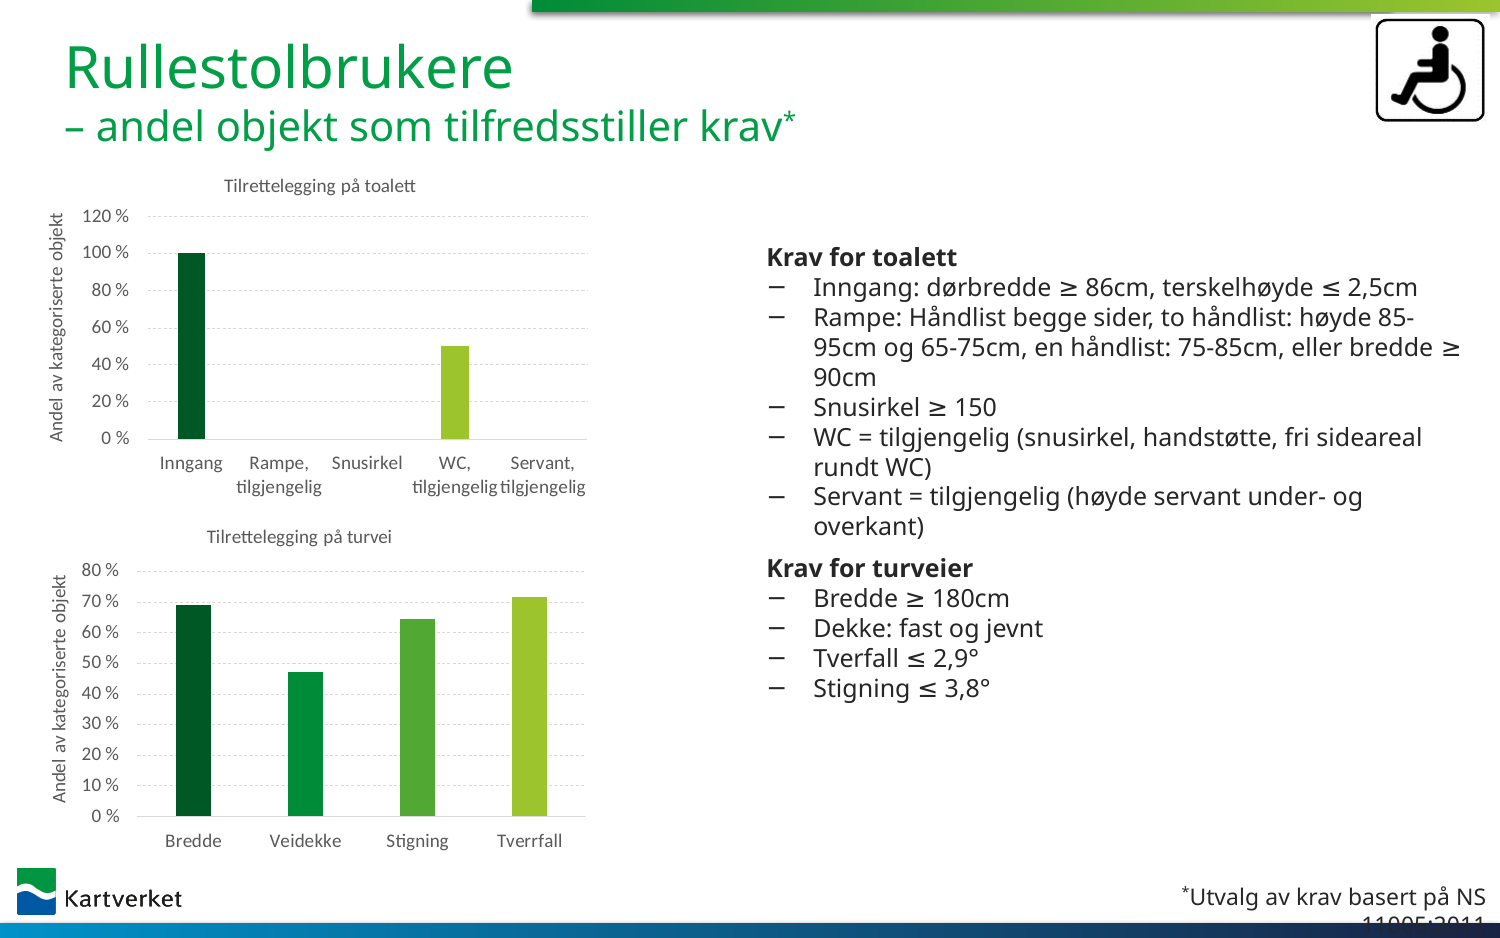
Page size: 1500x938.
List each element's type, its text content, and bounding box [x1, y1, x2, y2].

picture [41, 520, 597, 859]
text_box Krav for turveier Bredde ≥ 180cm Dekke: fast og jevnt Tverfall ≤ 2,9° Stigning ≤ 3,8° [751, 545, 1483, 710]
text_box Rullestolbrukere – andel objekt som tilfredsstiller krav* [49, 14, 1431, 158]
picture [1371, 13, 1491, 127]
picture [41, 166, 598, 505]
text_box Krav for toalett Inngang: dørbredde ≥ 86cm, terskelhøyde ≤ 2,5cm Rampe: Håndlist begge sider, to håndlist: høyde 85-95cm og 65-75cm, en håndlist: 75-85cm, eller bredde ≥ 90cm Snusirkel ≥ 150 WC = tilgjengelig (snusirkel, handstøtte, fri sideareal rundt WC) Servant = tilgjengelig (høyde servant under- og overkant) [751, 234, 1483, 545]
text_box *Utvalg av krav basert på NS 11005:2011 [1068, 873, 1500, 938]
